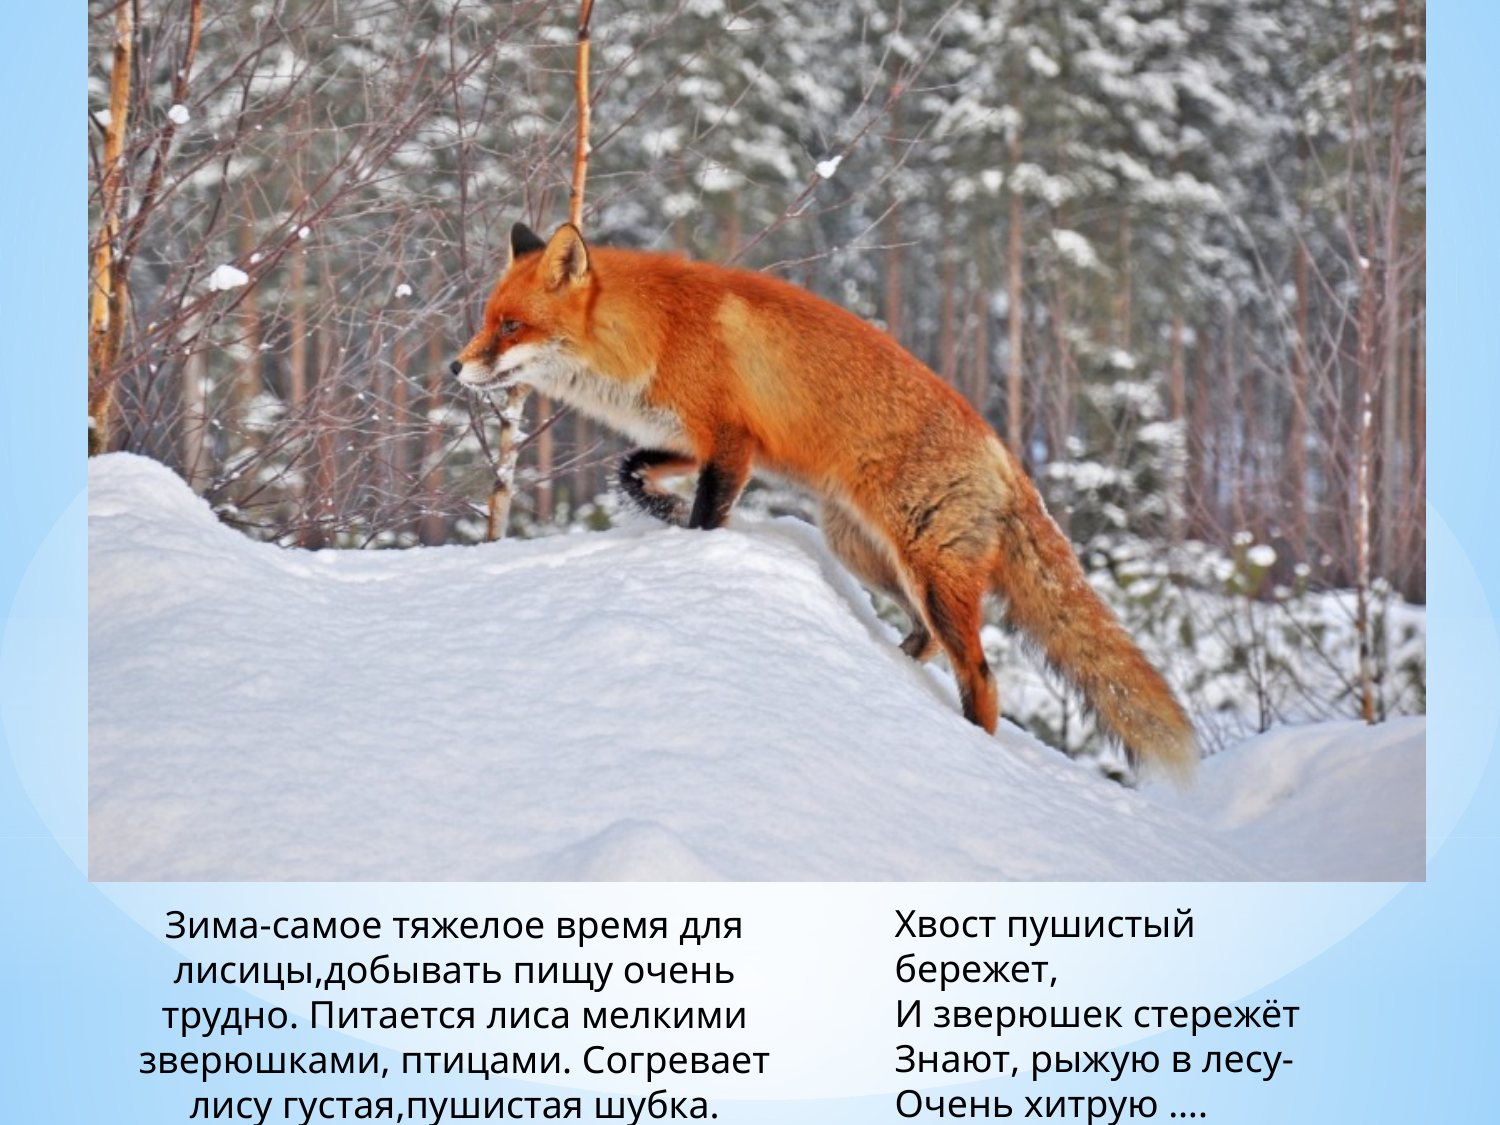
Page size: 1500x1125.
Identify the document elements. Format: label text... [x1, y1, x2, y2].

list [88, 0, 1426, 882]
text_box Хвост пушистый бережет, И зверюшек стережёт Знают, рыжую в лесу- Очень хитрую …. (Лису). [879, 892, 1359, 1125]
text_box Зима-самое тяжелое время для лисицы,добывать пищу очень трудно. Питается лиса мелкими зверюшками, птицами. Согревает лису густая,пушистая шубка. [88, 893, 821, 1125]
